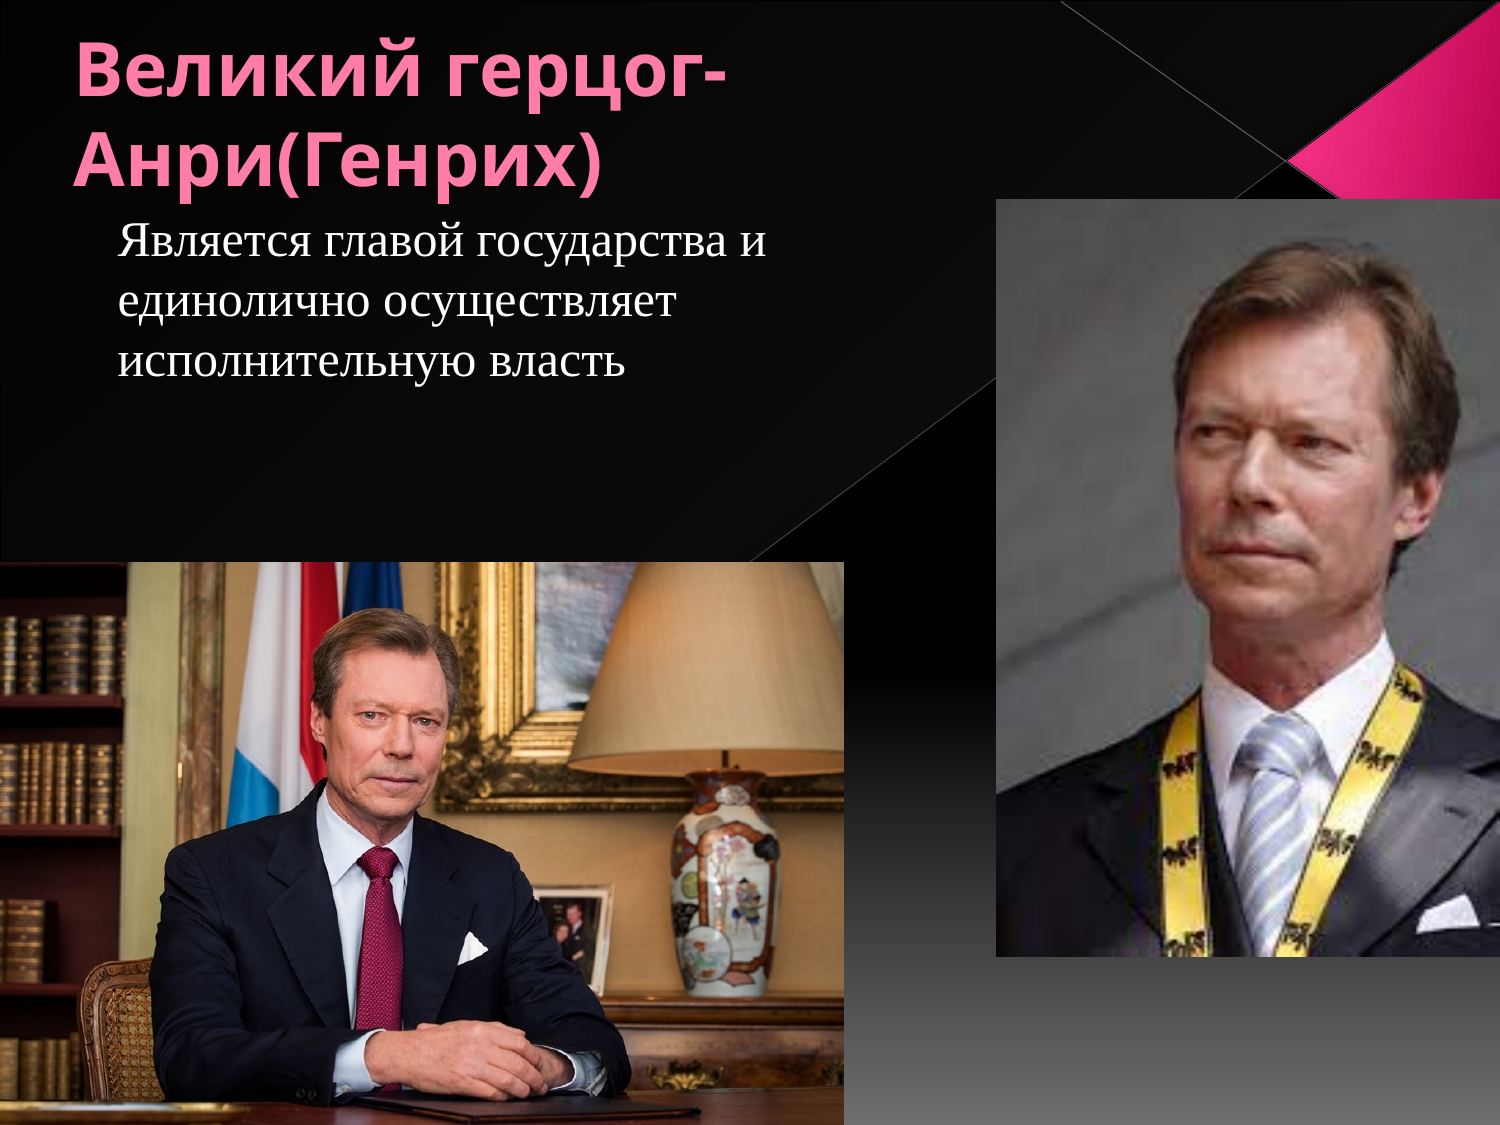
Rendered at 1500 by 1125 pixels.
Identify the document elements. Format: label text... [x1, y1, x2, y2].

list Является главой государства и единолично осуществляет исполнительную власть [93, 199, 950, 481]
picture [995, 198, 1500, 957]
title Великий герцог-Анри(Генрих) [58, 0, 1247, 224]
picture [0, 561, 844, 1125]
